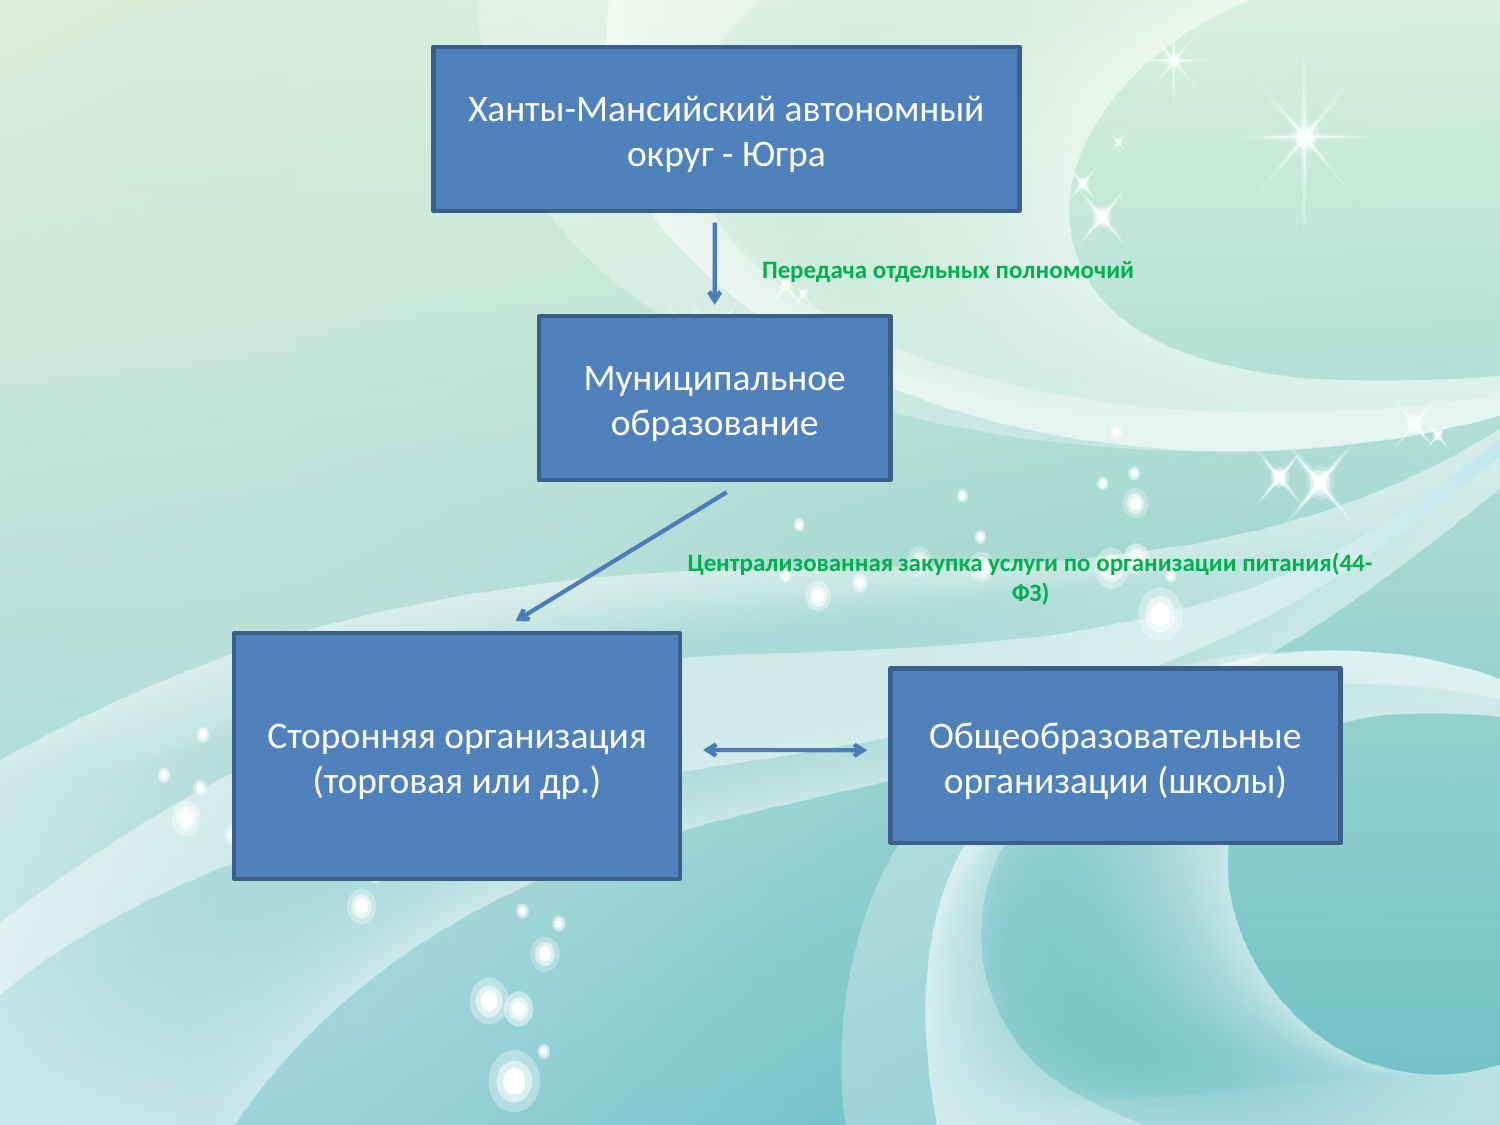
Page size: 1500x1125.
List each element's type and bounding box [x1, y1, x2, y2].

picture [0, 0, 1500, 1125]
text_box [515, 491, 727, 622]
